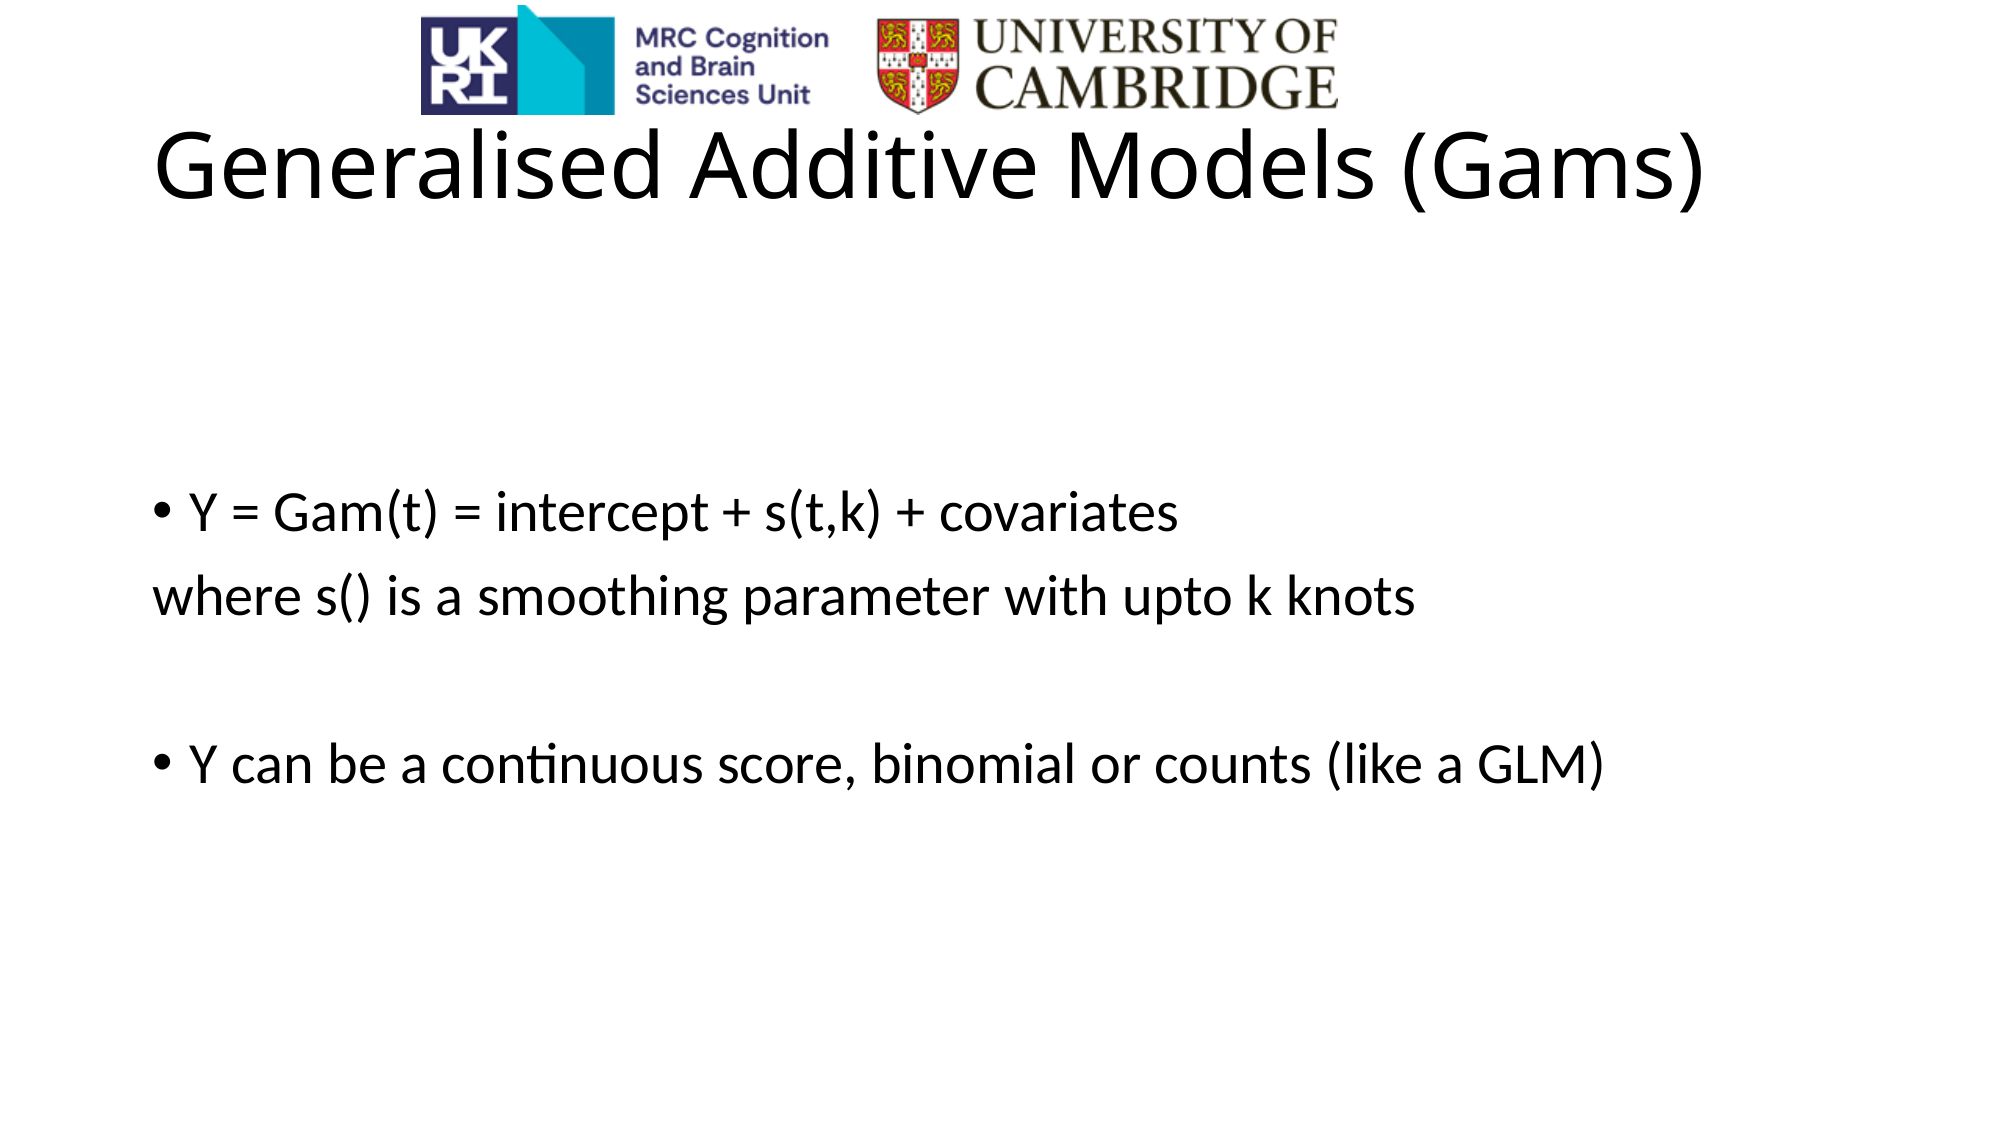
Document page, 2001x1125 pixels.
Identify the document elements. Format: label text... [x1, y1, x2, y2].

title Generalised Additive Models (Gams) [137, 59, 1863, 278]
list Y = Gam(t) = intercept + s(t,k) + covariates where s() is a smoothing parameter with upto k knots Y can be a continuous score, binomial or counts (like a GLM) [137, 299, 1863, 1014]
picture [421, 5, 1338, 59]
